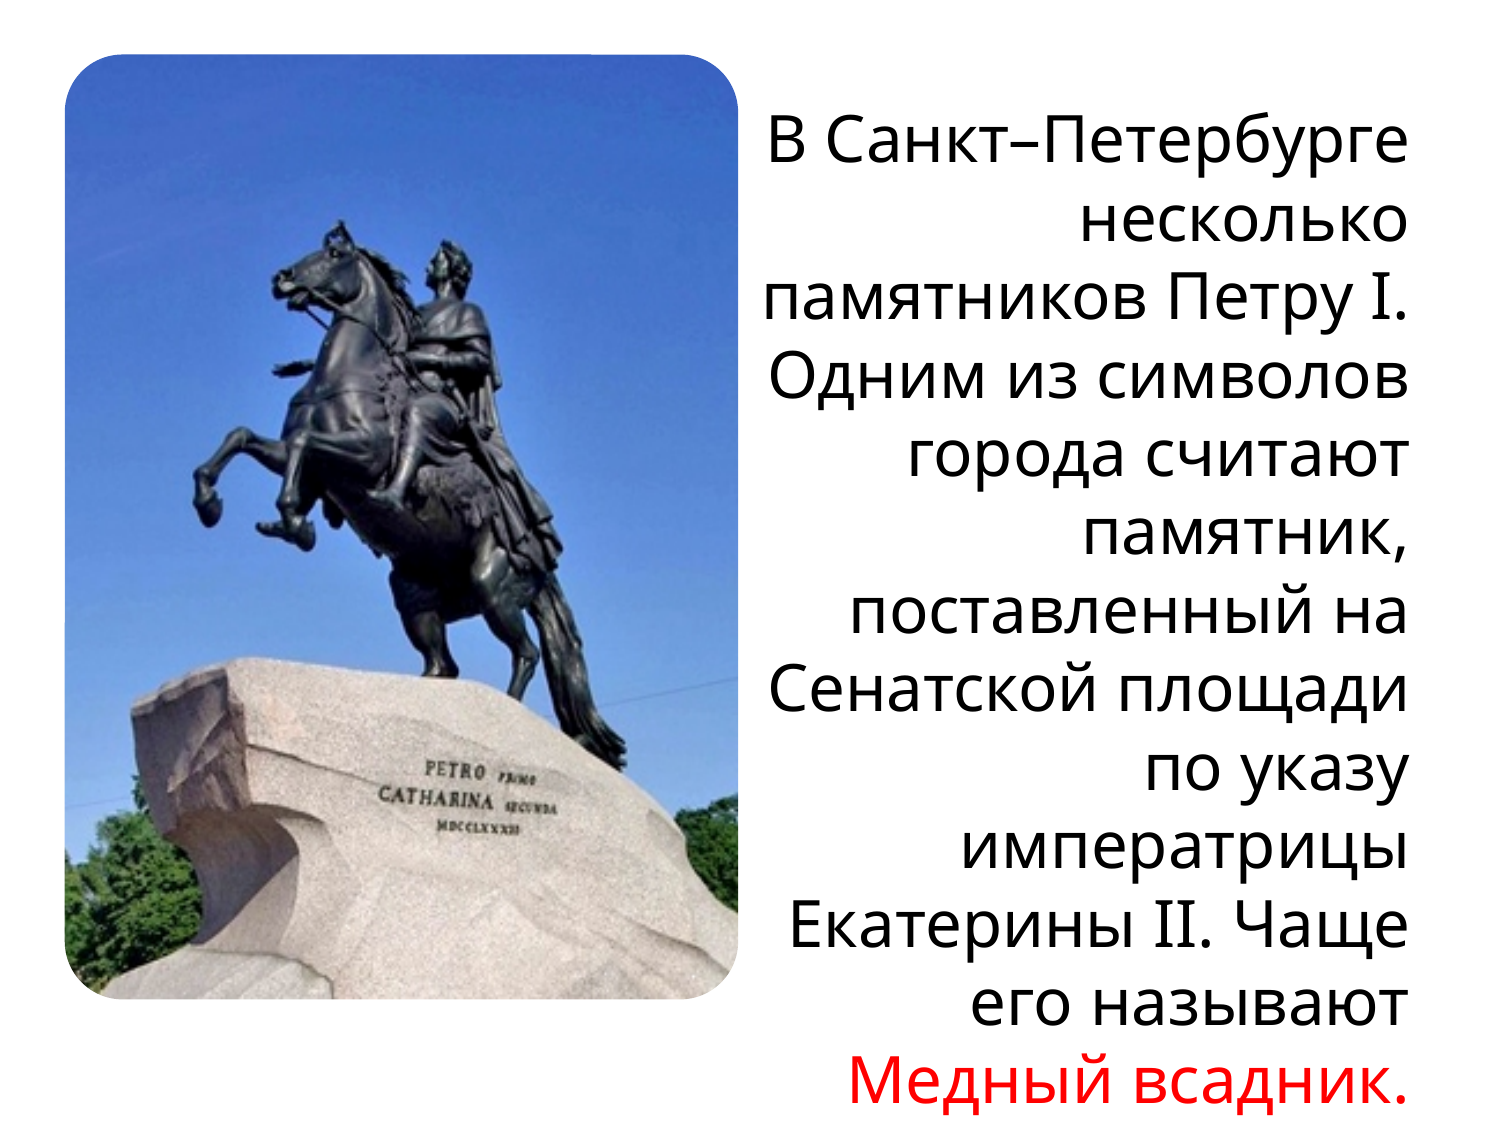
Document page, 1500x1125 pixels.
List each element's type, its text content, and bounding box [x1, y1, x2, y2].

picture [64, 54, 739, 1000]
list В Санкт–Петербурге несколько памятников Петру I. Одним из символов города считают памятник, поставленный на Сенатской площади по указу императрицы Екатерины II. Чаще его называют Медный всадник. [643, 90, 1425, 1125]
